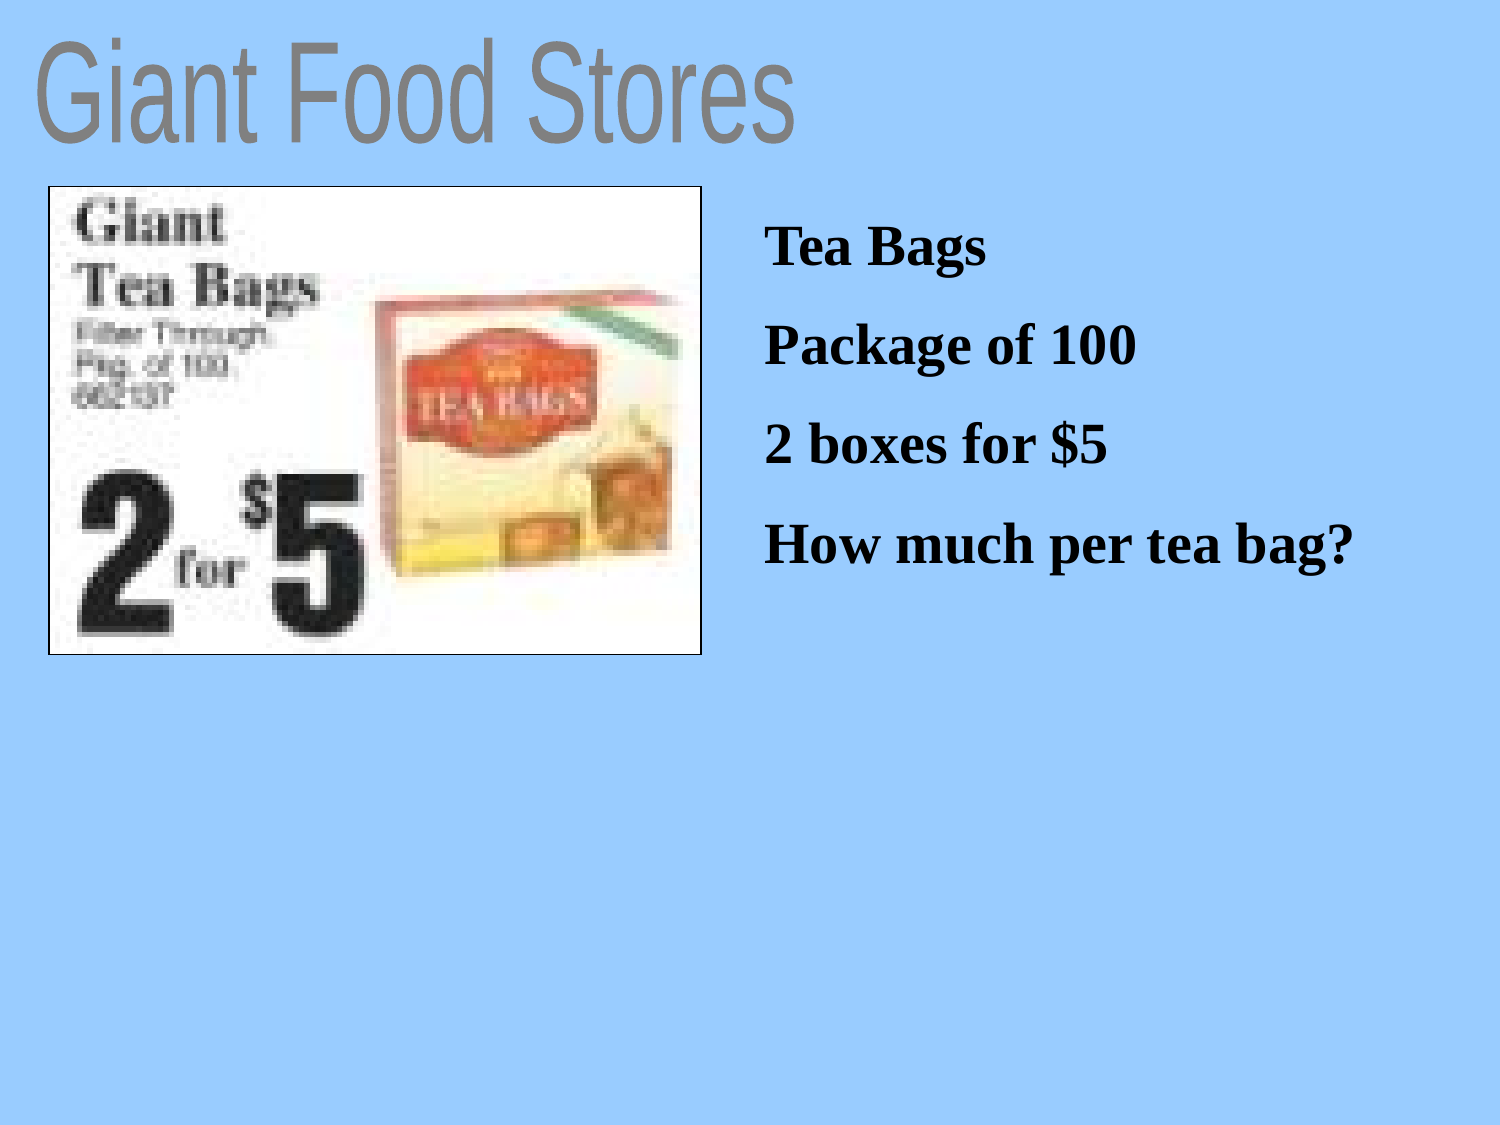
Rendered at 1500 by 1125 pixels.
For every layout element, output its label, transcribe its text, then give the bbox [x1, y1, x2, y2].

text_box Tea Bags Package of 100 2 boxes for $5 How much per tea bag? [750, 199, 1388, 583]
picture [49, 187, 701, 654]
